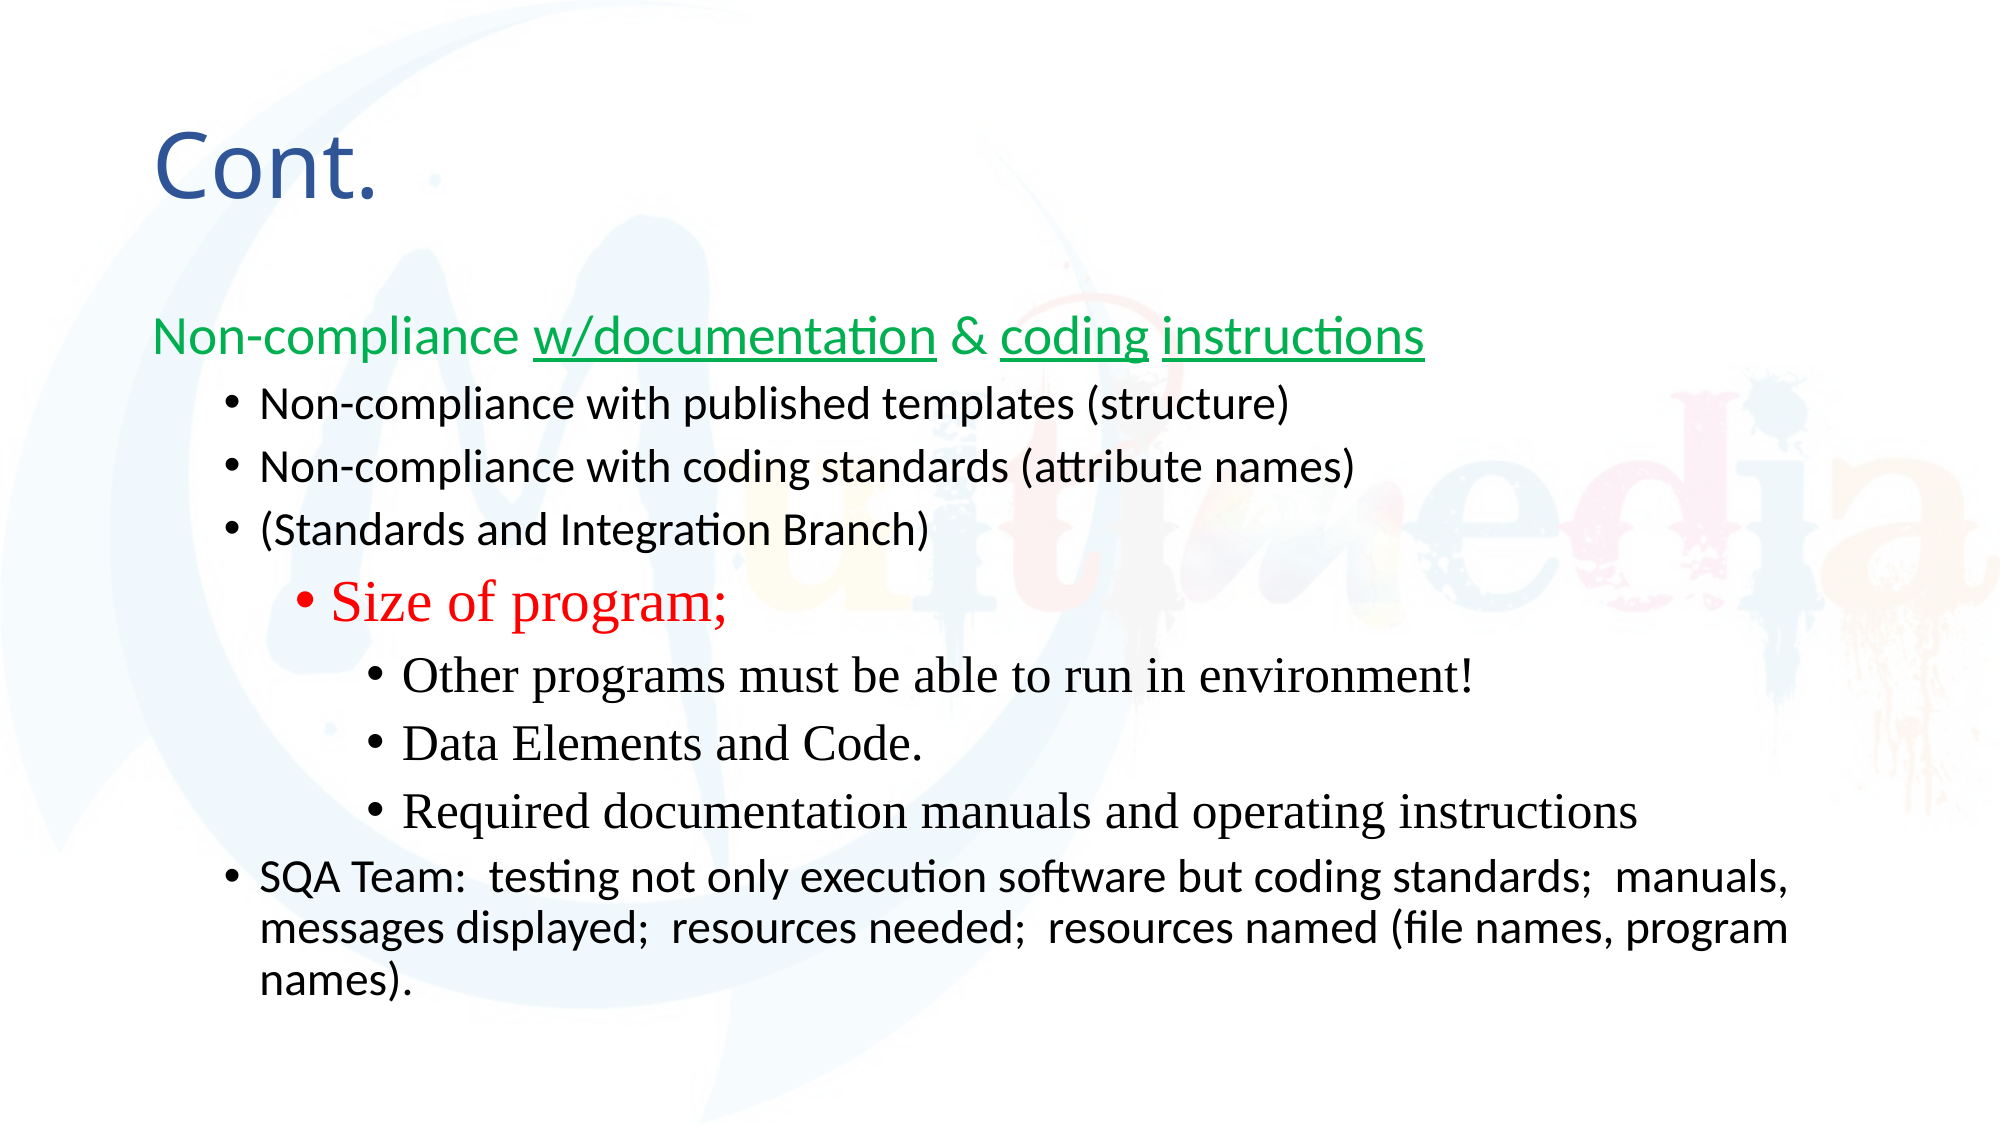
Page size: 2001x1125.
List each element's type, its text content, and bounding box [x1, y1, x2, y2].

title Cont. [137, 59, 1863, 278]
list Non-compliance w/documentation & coding instructions Non-compliance with published templates (structure) Non-compliance with coding standards (attribute names) (Standards and Integration Branch) Size of program; Other programs must be able to run in environment! Data Elements and Code. Required documentation manuals and operating instructions SQA Team: testing not only execution software but coding standards; manuals, messages displayed; resources needed; resources named (file names, program names). [137, 299, 1863, 1014]
